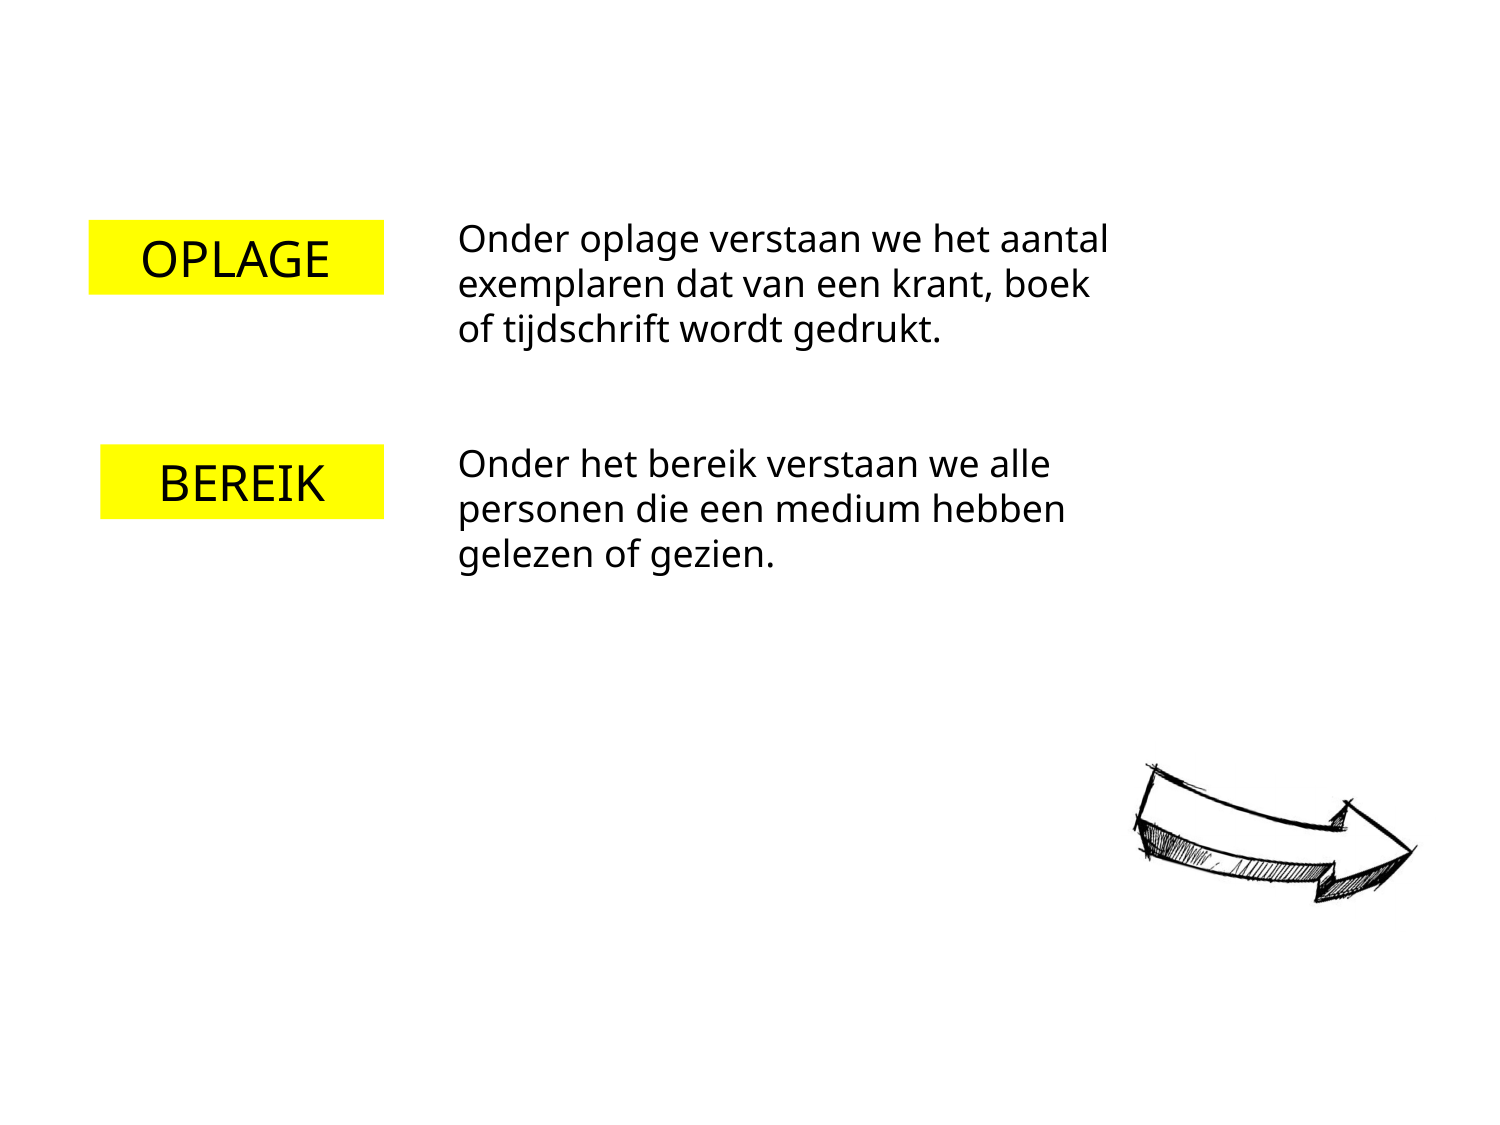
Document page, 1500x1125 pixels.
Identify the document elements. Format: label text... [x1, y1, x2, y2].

text_box Oplage [88, 219, 384, 295]
text_box Onder het bereik verstaan we alle personen die een medium hebben gelezen of gezien. [442, 432, 1223, 583]
text_box Bereik [100, 444, 384, 520]
picture [1117, 740, 1435, 931]
text_box Onder oplage verstaan we het aantal exemplaren dat van een krant, boek of tijdschrift wordt gedrukt. [442, 208, 1193, 358]
